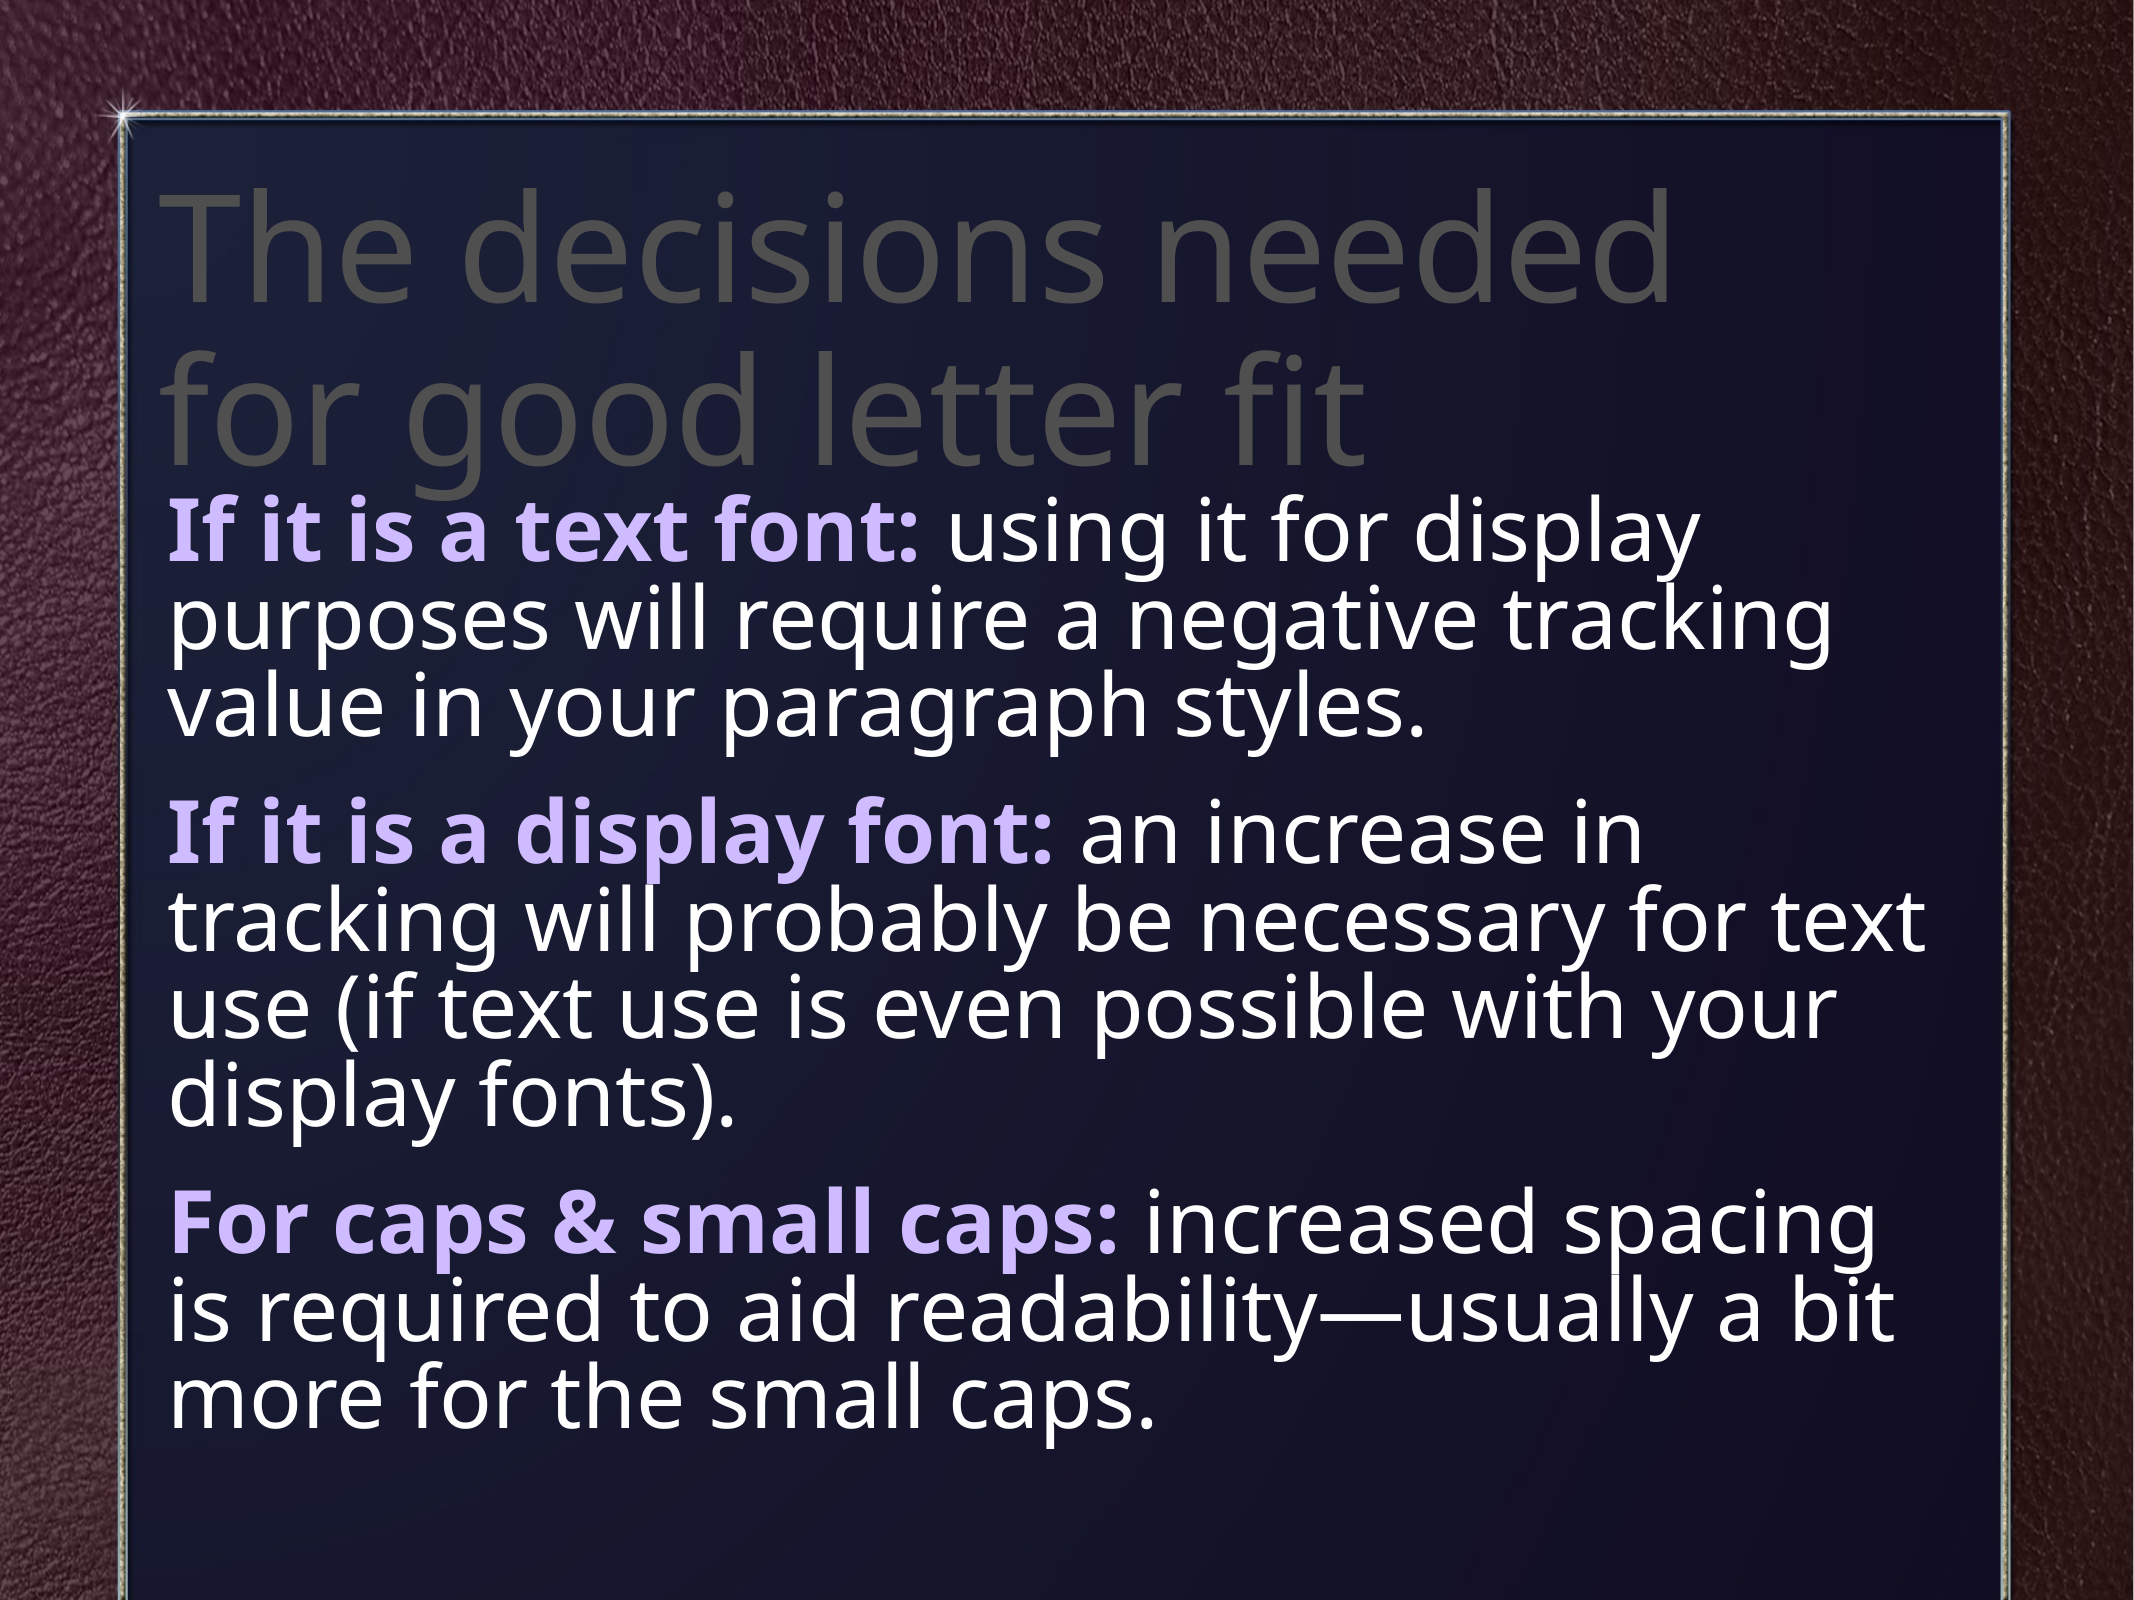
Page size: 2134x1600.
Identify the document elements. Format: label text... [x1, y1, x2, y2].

text_box The decisions needed for good letter fit [149, 165, 1984, 506]
picture [0, 0, 2134, 1600]
text_box If it is a text font: using it for display purposes will require a negative tracking value in your paragraph styles. If it is a display font: an increase in tracking will probably be necessary for text use (if text use is even possible with your display fonts). For caps & small caps: increased spacing is required to aid readability—usually a bit more for the small caps. [159, 483, 1974, 1455]
